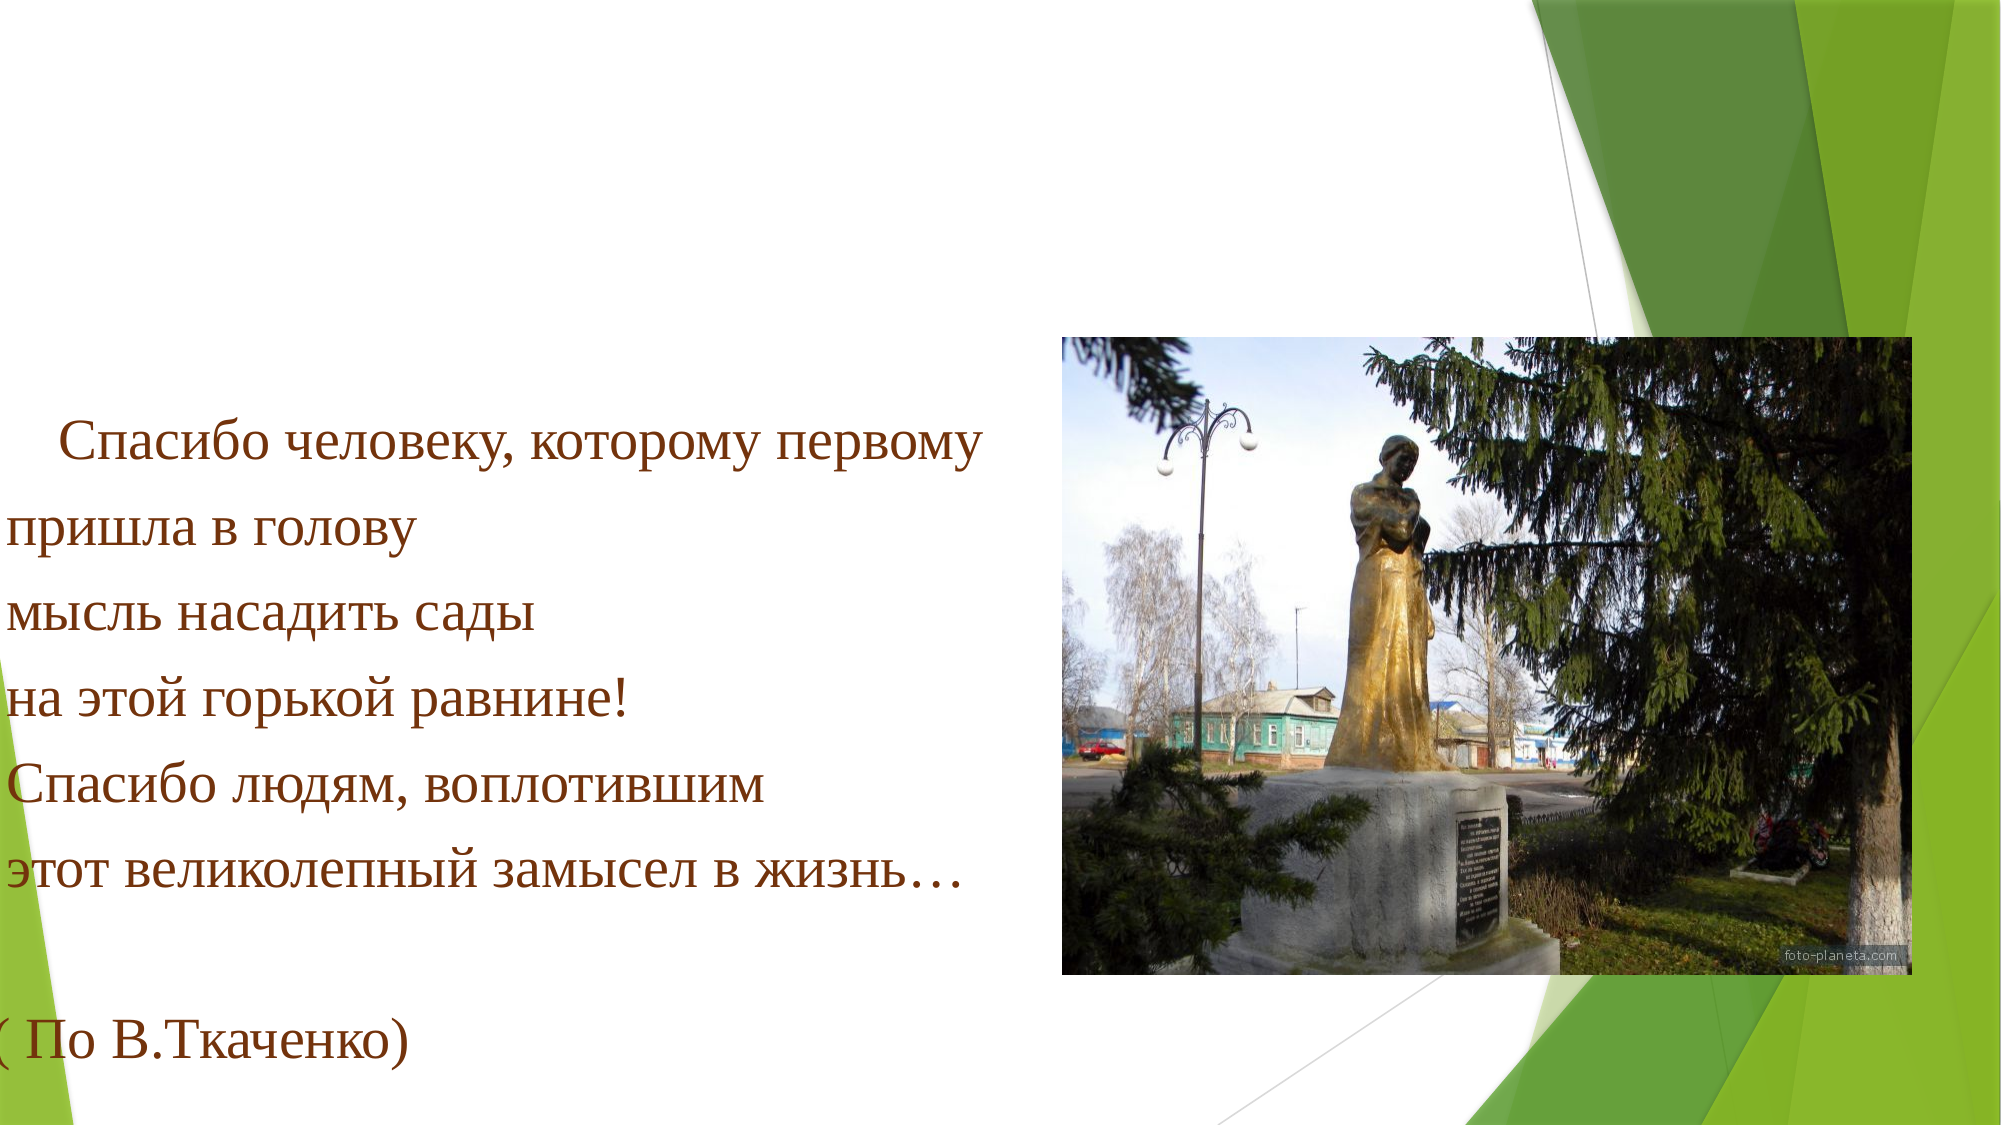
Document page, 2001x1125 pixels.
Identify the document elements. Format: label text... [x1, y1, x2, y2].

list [1061, 337, 1913, 975]
text_box Спасибо человеку, которому первому пришла в голову мысль насадить сады на этой горькой равнине! Спасибо людям, воплотившим этот великолепный замысел в жизнь… ( По В.Ткаченко) [0, 393, 1500, 1078]
